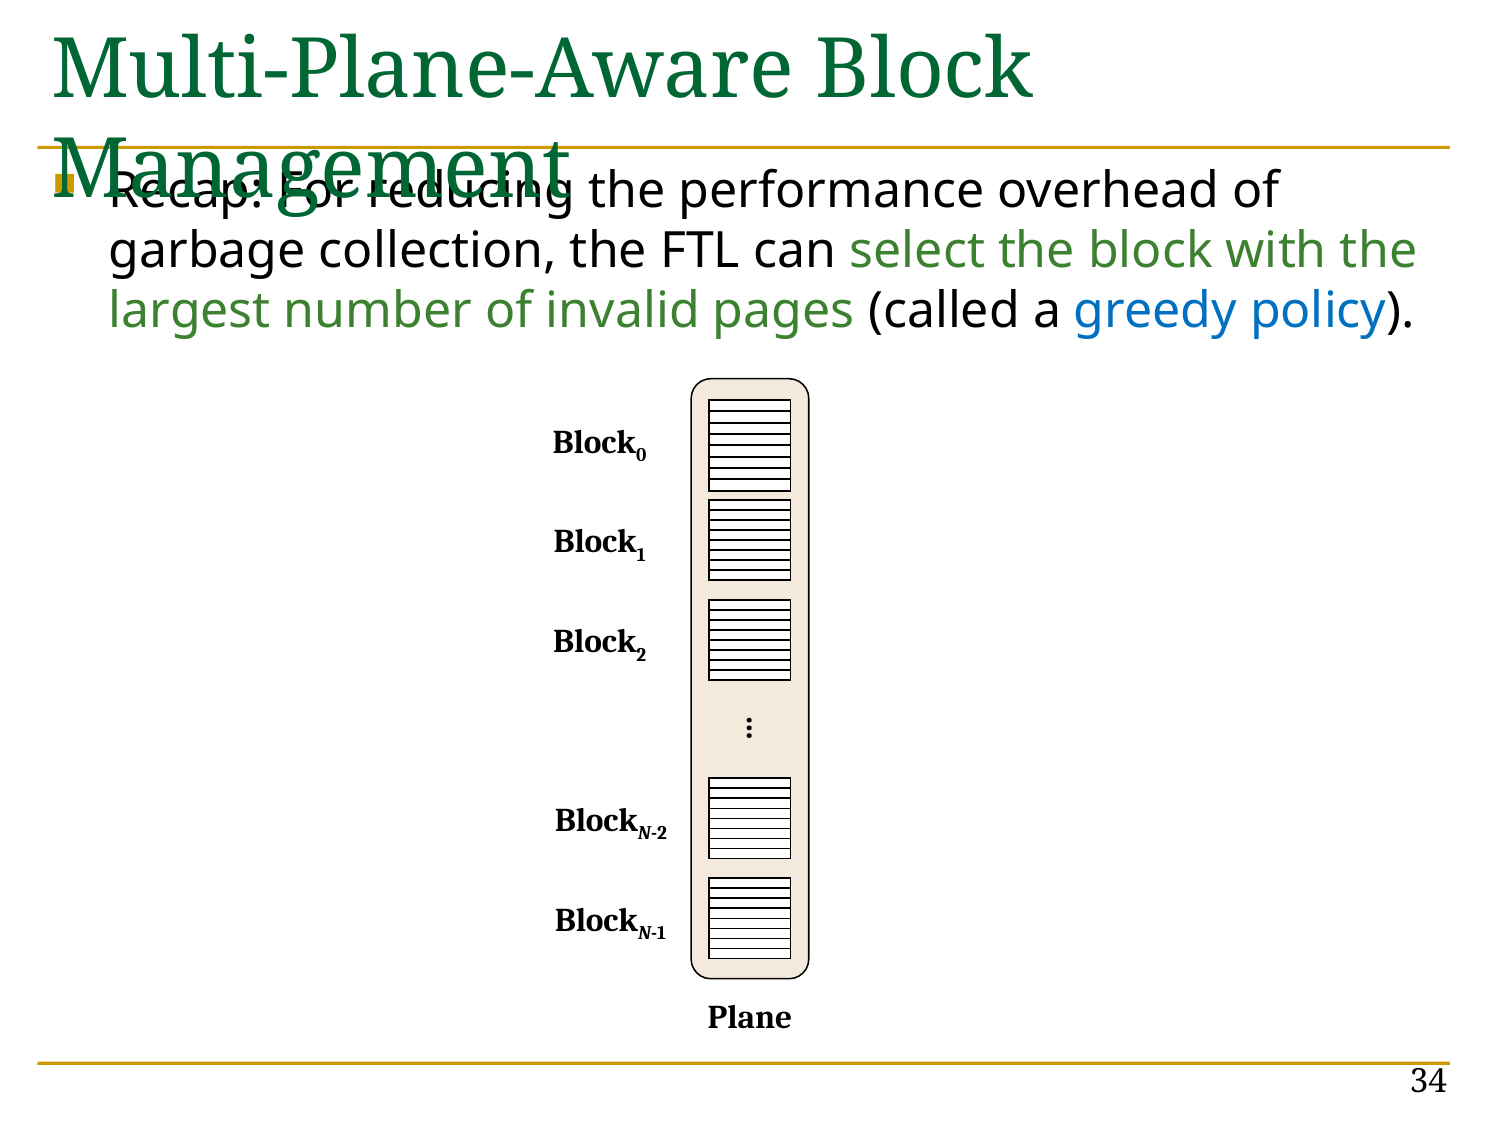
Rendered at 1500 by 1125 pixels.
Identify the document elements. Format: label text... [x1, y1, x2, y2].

table_cell [710, 480, 790, 490]
table_cell [710, 621, 790, 629]
slide_number 34 [1111, 1036, 1462, 1112]
table_cell [710, 446, 790, 456]
text_box BlockN-1 [540, 890, 681, 951]
table_cell [710, 551, 790, 559]
table_cell [710, 799, 790, 808]
table_cell [710, 531, 790, 539]
table_cell [710, 521, 790, 529]
table_cell [710, 849, 790, 858]
text_box … [732, 700, 788, 756]
table_cell [710, 571, 790, 579]
table_cell [710, 829, 790, 838]
table_cell [710, 651, 790, 659]
table_cell [710, 511, 790, 519]
table_header [710, 879, 790, 887]
table_cell [710, 839, 790, 848]
table_cell [710, 458, 790, 467]
table_cell [710, 929, 790, 938]
table_header [710, 601, 790, 609]
table_cell [710, 939, 790, 948]
table_header [710, 401, 790, 410]
table_cell [710, 671, 790, 679]
table_cell [710, 661, 790, 669]
table_cell [710, 641, 790, 649]
table_header [710, 501, 790, 509]
table_cell [710, 541, 790, 549]
list Recap: For reducing the performance overhead of garbage collection, the FTL can select the block with the largest number of invalid pages (called a greedy policy). [37, 149, 1450, 1063]
table_cell [710, 819, 790, 828]
text_box Block0 [537, 412, 662, 473]
title Multi-Plane-Aware Block Management [36, 6, 1449, 119]
text_box [691, 378, 809, 979]
table_cell [710, 469, 790, 478]
table_cell [710, 949, 790, 958]
table_cell [710, 561, 790, 569]
table_cell [710, 631, 790, 639]
table_cell [710, 899, 790, 907]
table_cell [710, 611, 790, 619]
table_cell [710, 435, 790, 444]
table_cell [710, 789, 790, 797]
text_box Plane [692, 987, 808, 1043]
table_cell [710, 889, 790, 897]
table_header [710, 779, 790, 787]
text_box BlockN-2 [539, 790, 682, 851]
table_cell [710, 809, 790, 818]
table_cell [710, 412, 790, 422]
table_cell [710, 919, 790, 928]
text_box Block1 [538, 512, 661, 573]
table_cell [710, 424, 790, 433]
table_cell [710, 909, 790, 918]
text_box Block2 [538, 612, 662, 673]
